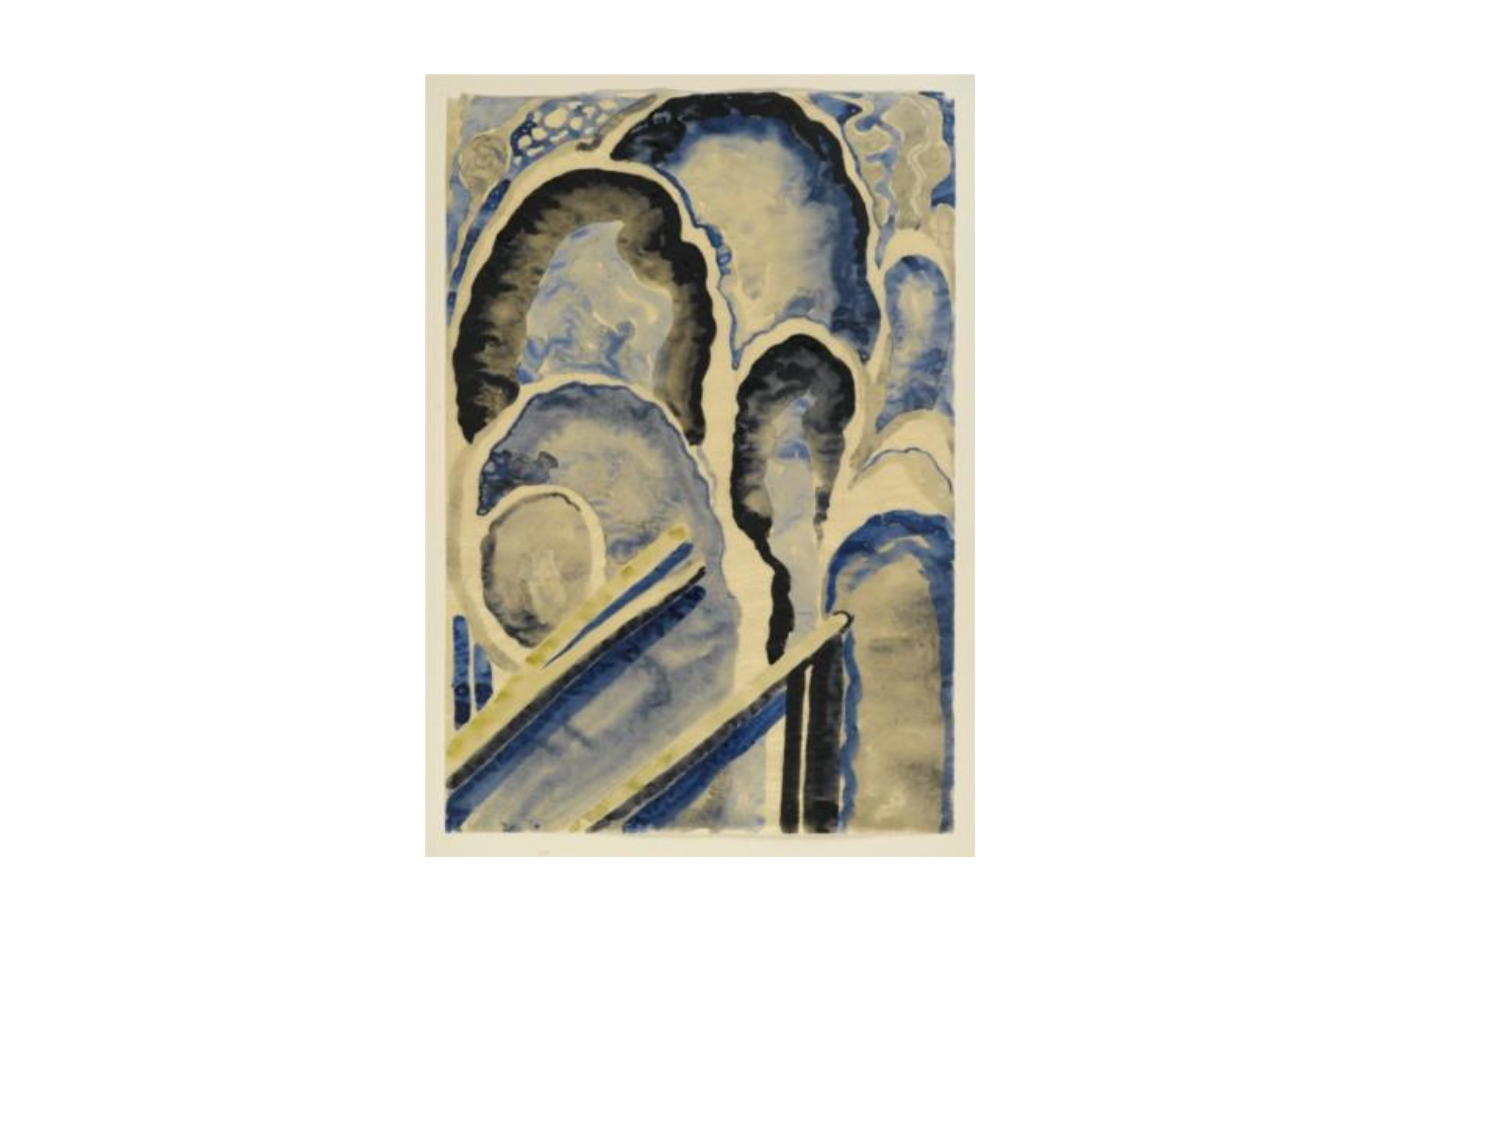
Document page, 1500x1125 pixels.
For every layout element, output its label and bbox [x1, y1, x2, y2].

picture [424, 74, 976, 857]
